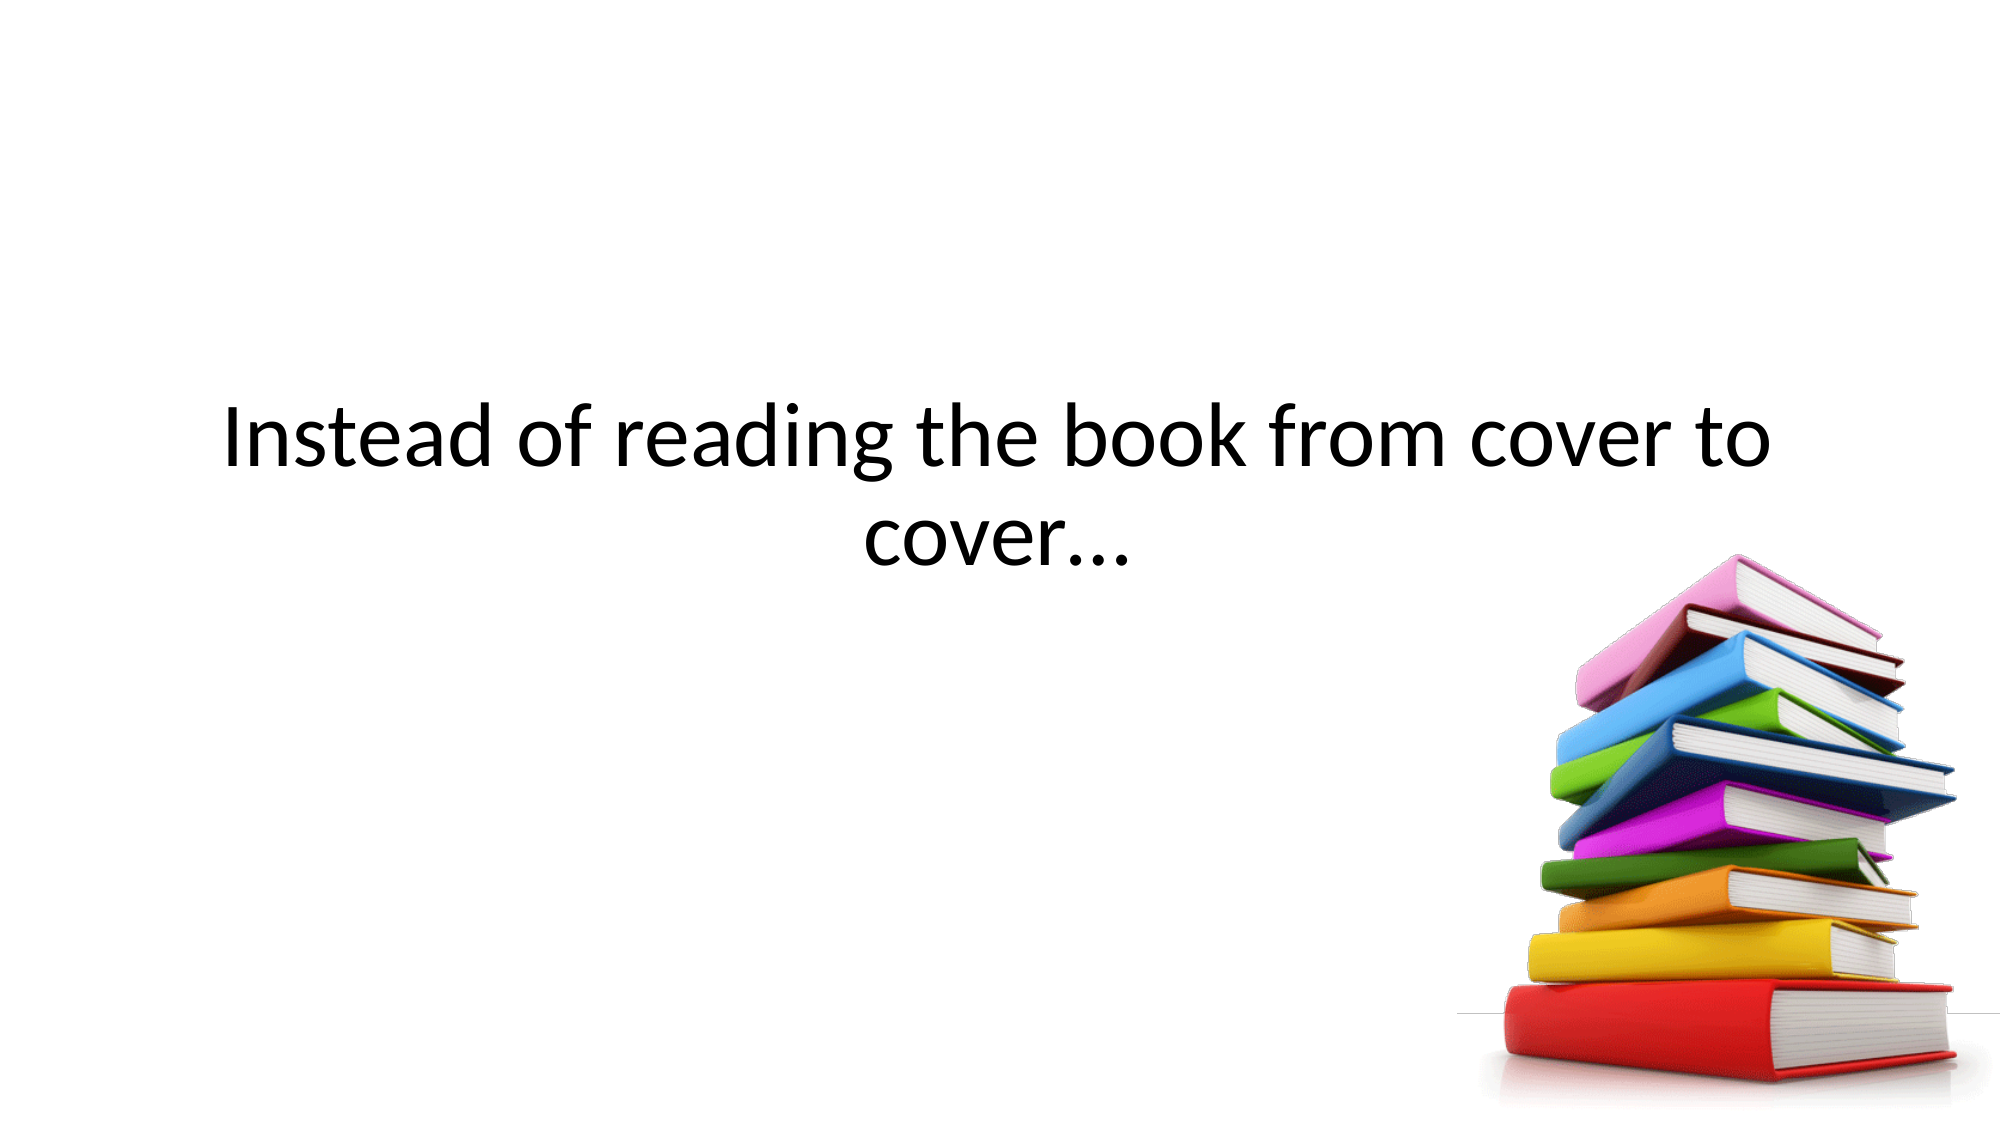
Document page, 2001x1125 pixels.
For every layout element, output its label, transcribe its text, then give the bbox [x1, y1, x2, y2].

picture [1456, 553, 2000, 1125]
list Instead of reading the book from cover to cover… [134, 380, 1860, 882]
